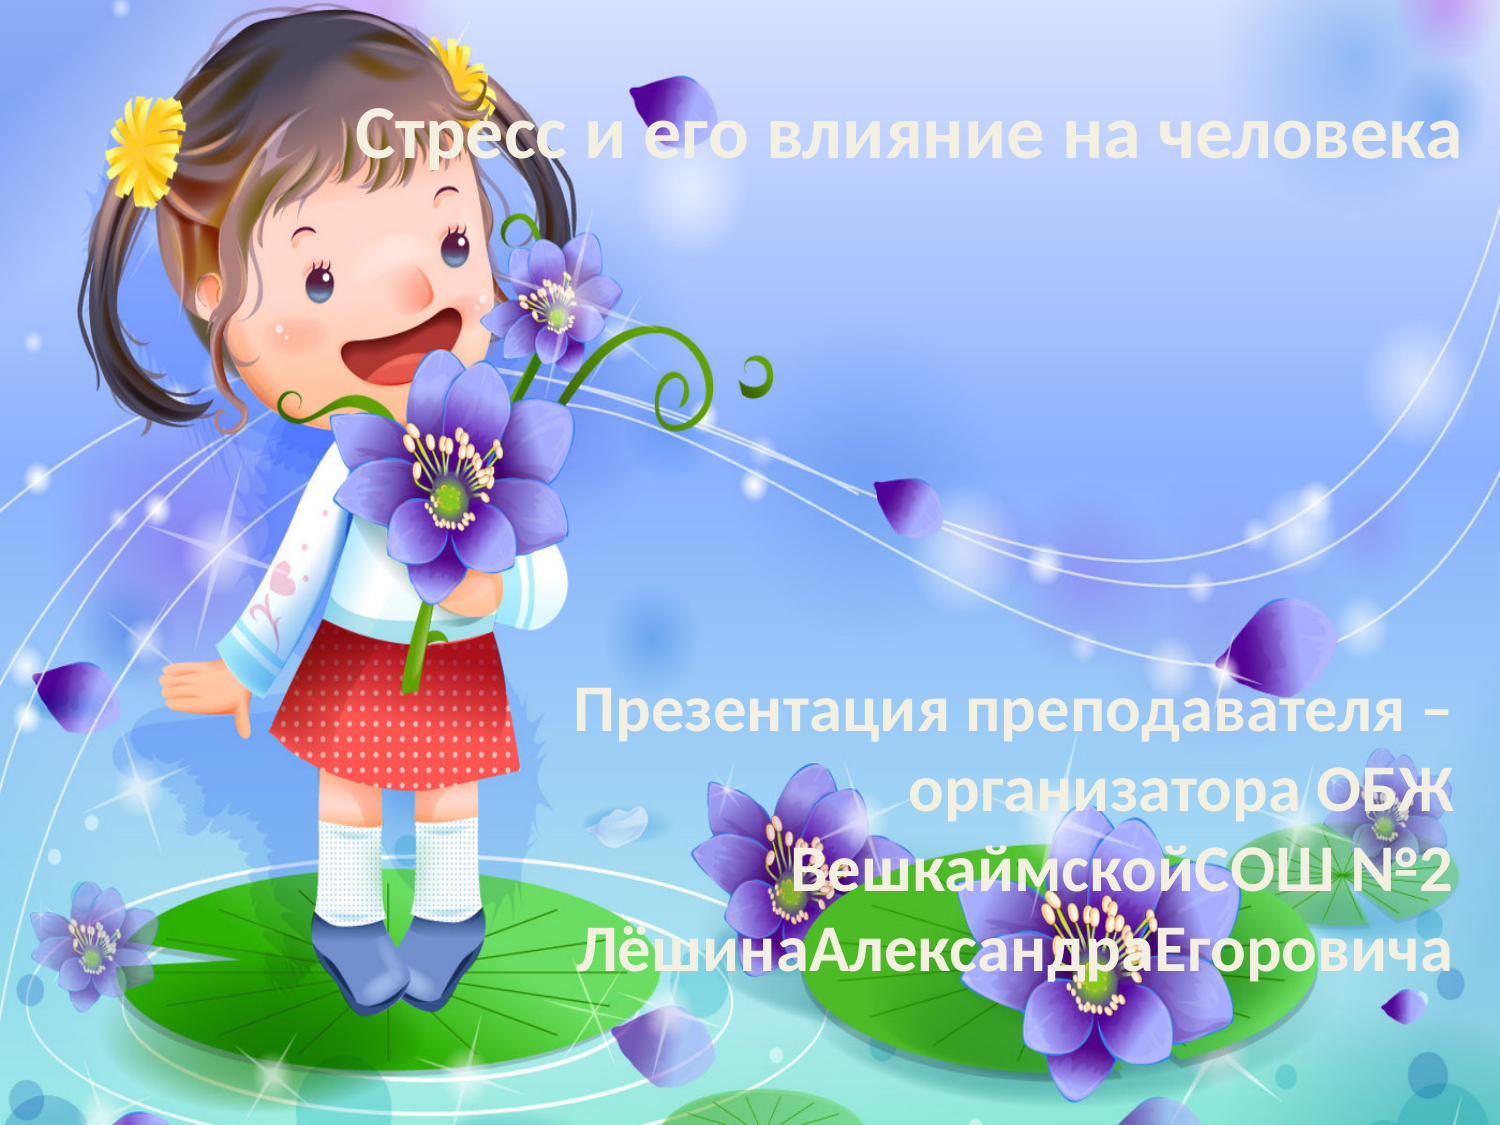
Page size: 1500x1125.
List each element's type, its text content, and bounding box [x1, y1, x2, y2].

title Стресс и его влияние на человека [336, 30, 1483, 225]
subtitle Презентация преподавателя –организатора ОБЖ ВешкаймскойСОШ №2 ЛёшинаАлександраЕгоровича [419, 656, 1470, 1102]
picture [0, 0, 1500, 1125]
